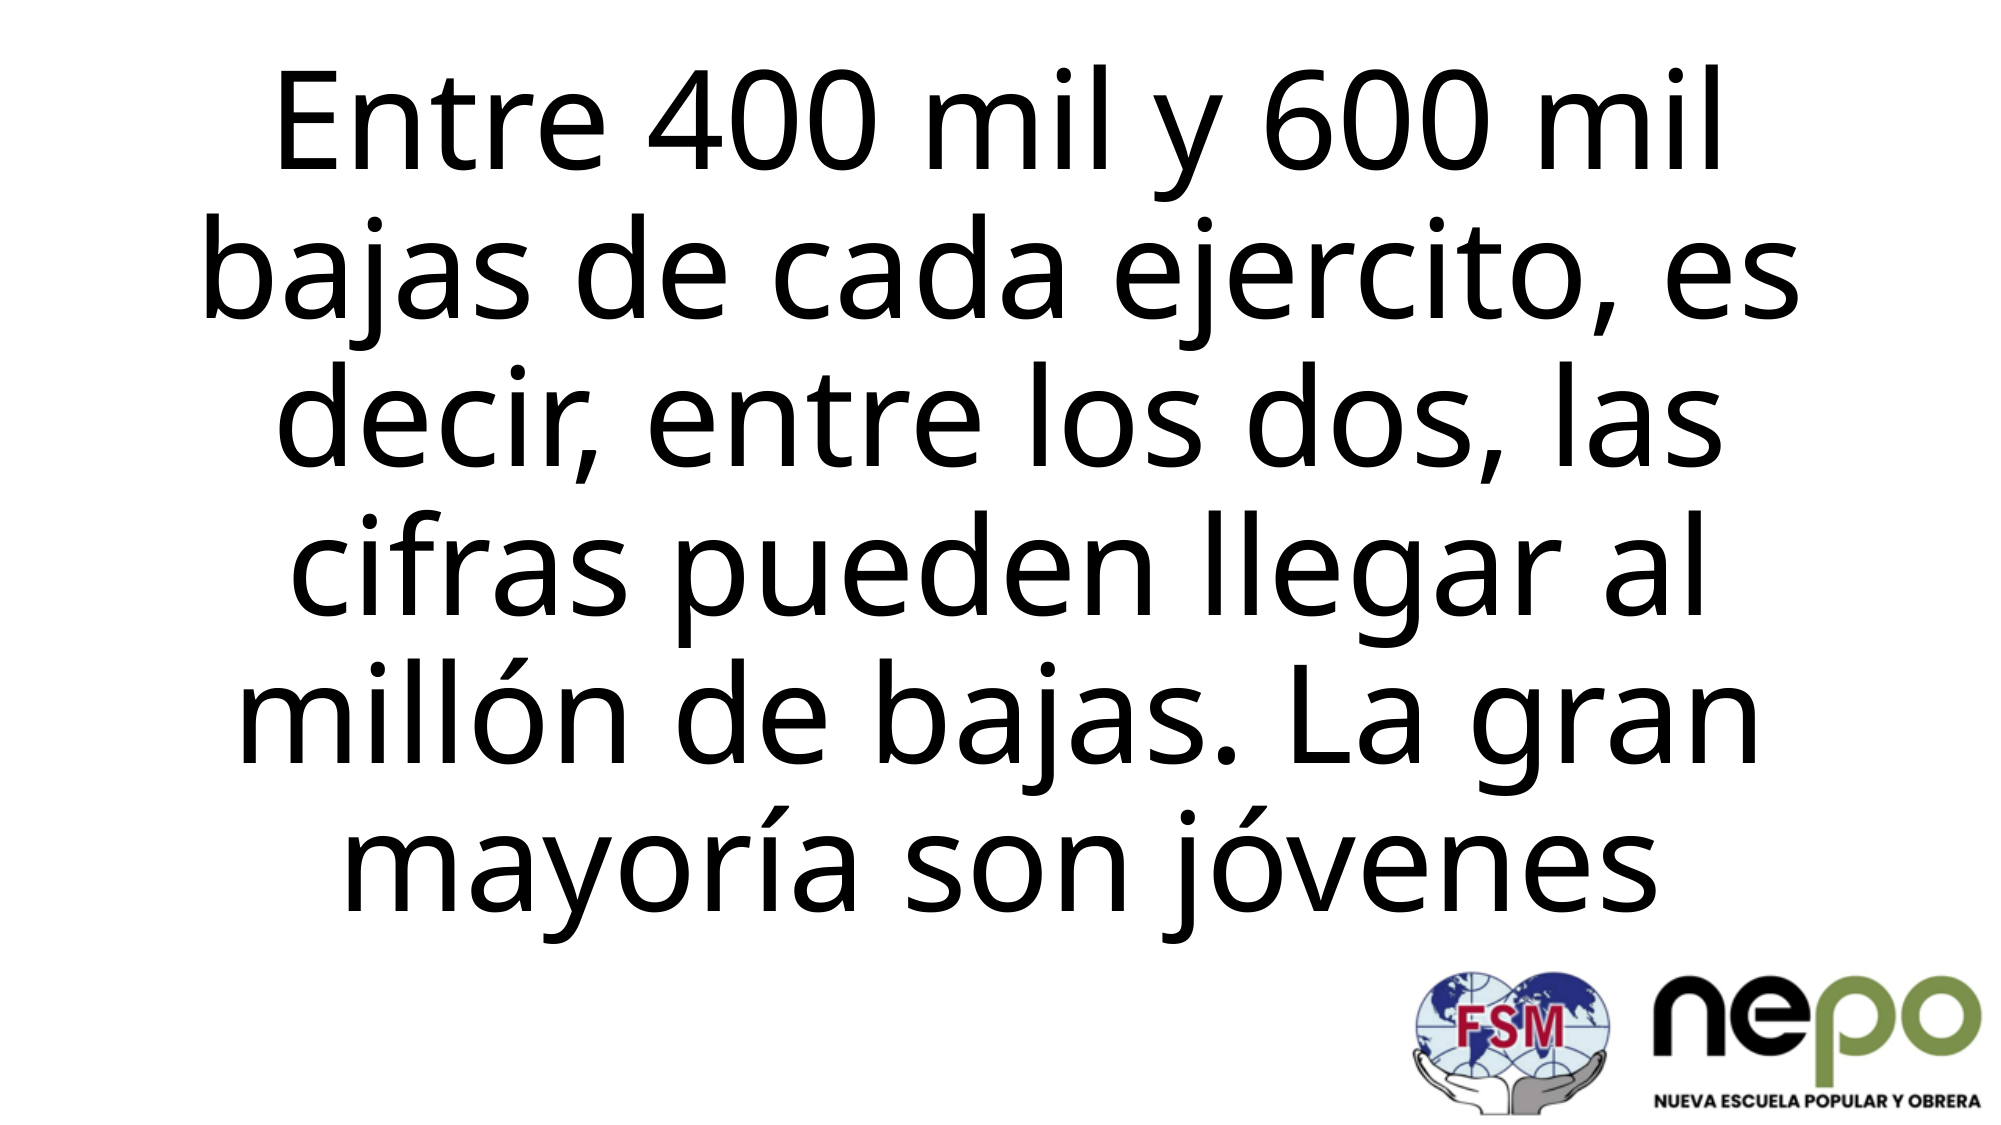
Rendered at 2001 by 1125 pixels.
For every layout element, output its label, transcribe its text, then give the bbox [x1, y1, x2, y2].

picture [1399, 952, 2000, 1125]
list Entre 400 mil y 600 mil bajas de cada ejercito, es decir, entre los dos, las cifras pueden llegar al millón de bajas. La gran mayoría son jóvenes [137, 43, 1863, 1089]
